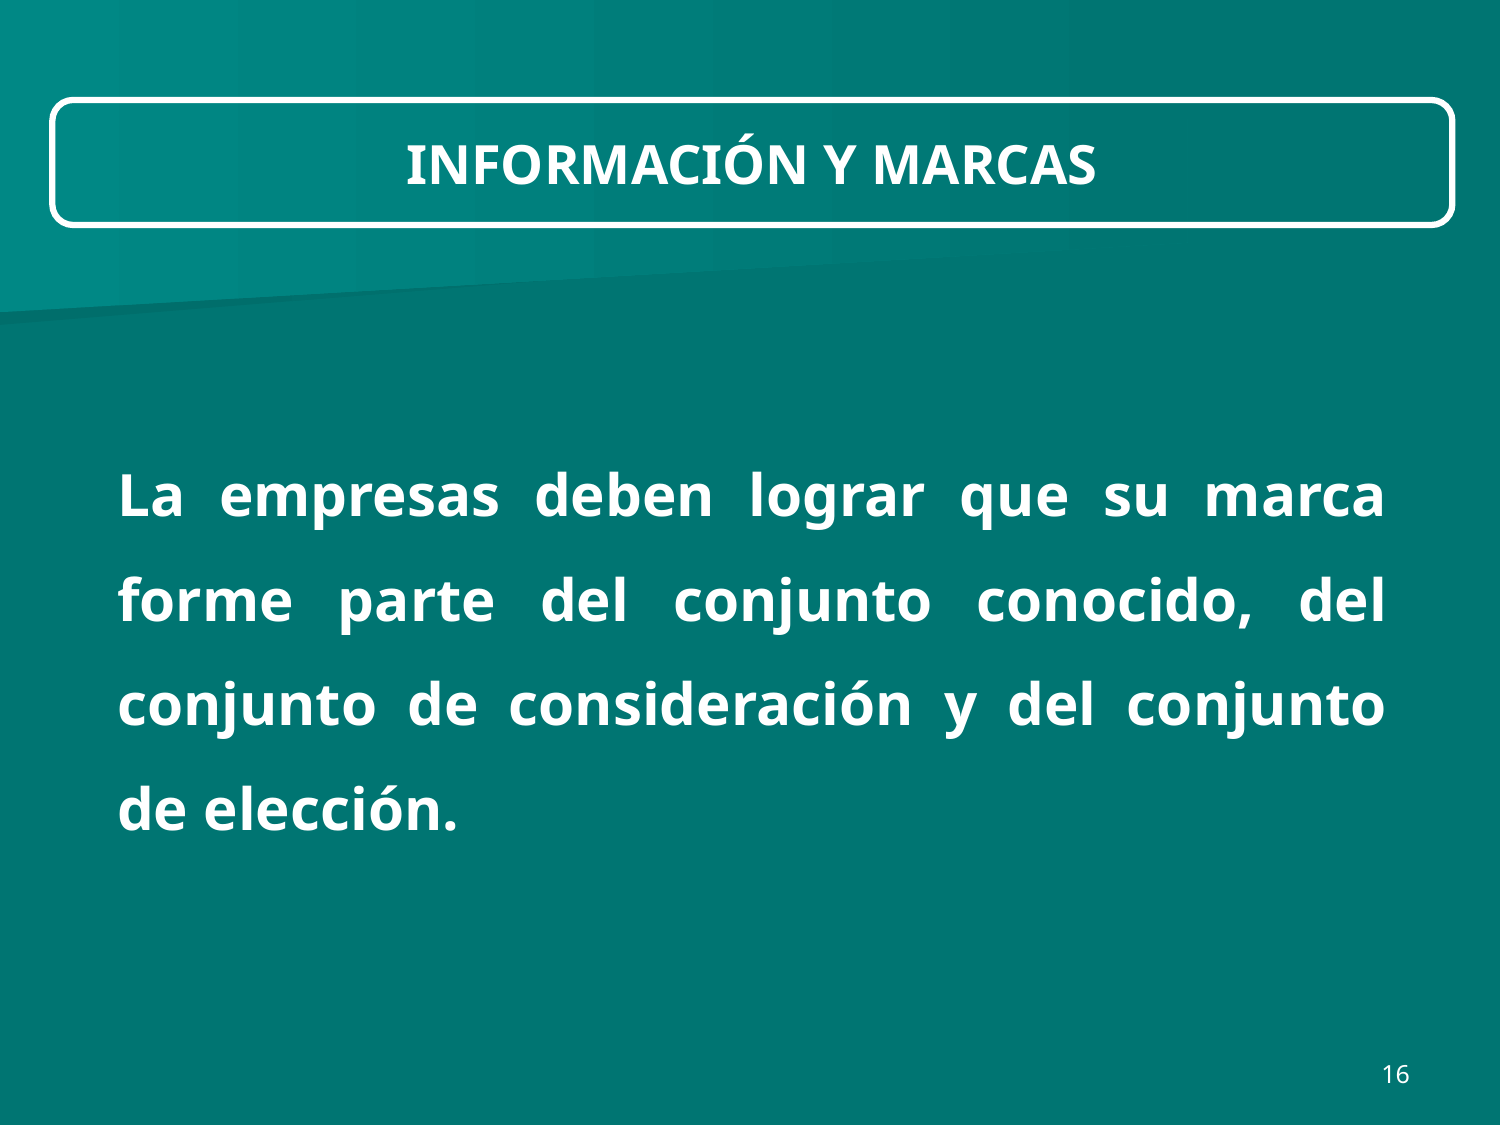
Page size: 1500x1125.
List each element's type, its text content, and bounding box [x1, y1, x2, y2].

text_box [52, 99, 1453, 852]
slide_number 16 [1074, 1024, 1426, 1101]
